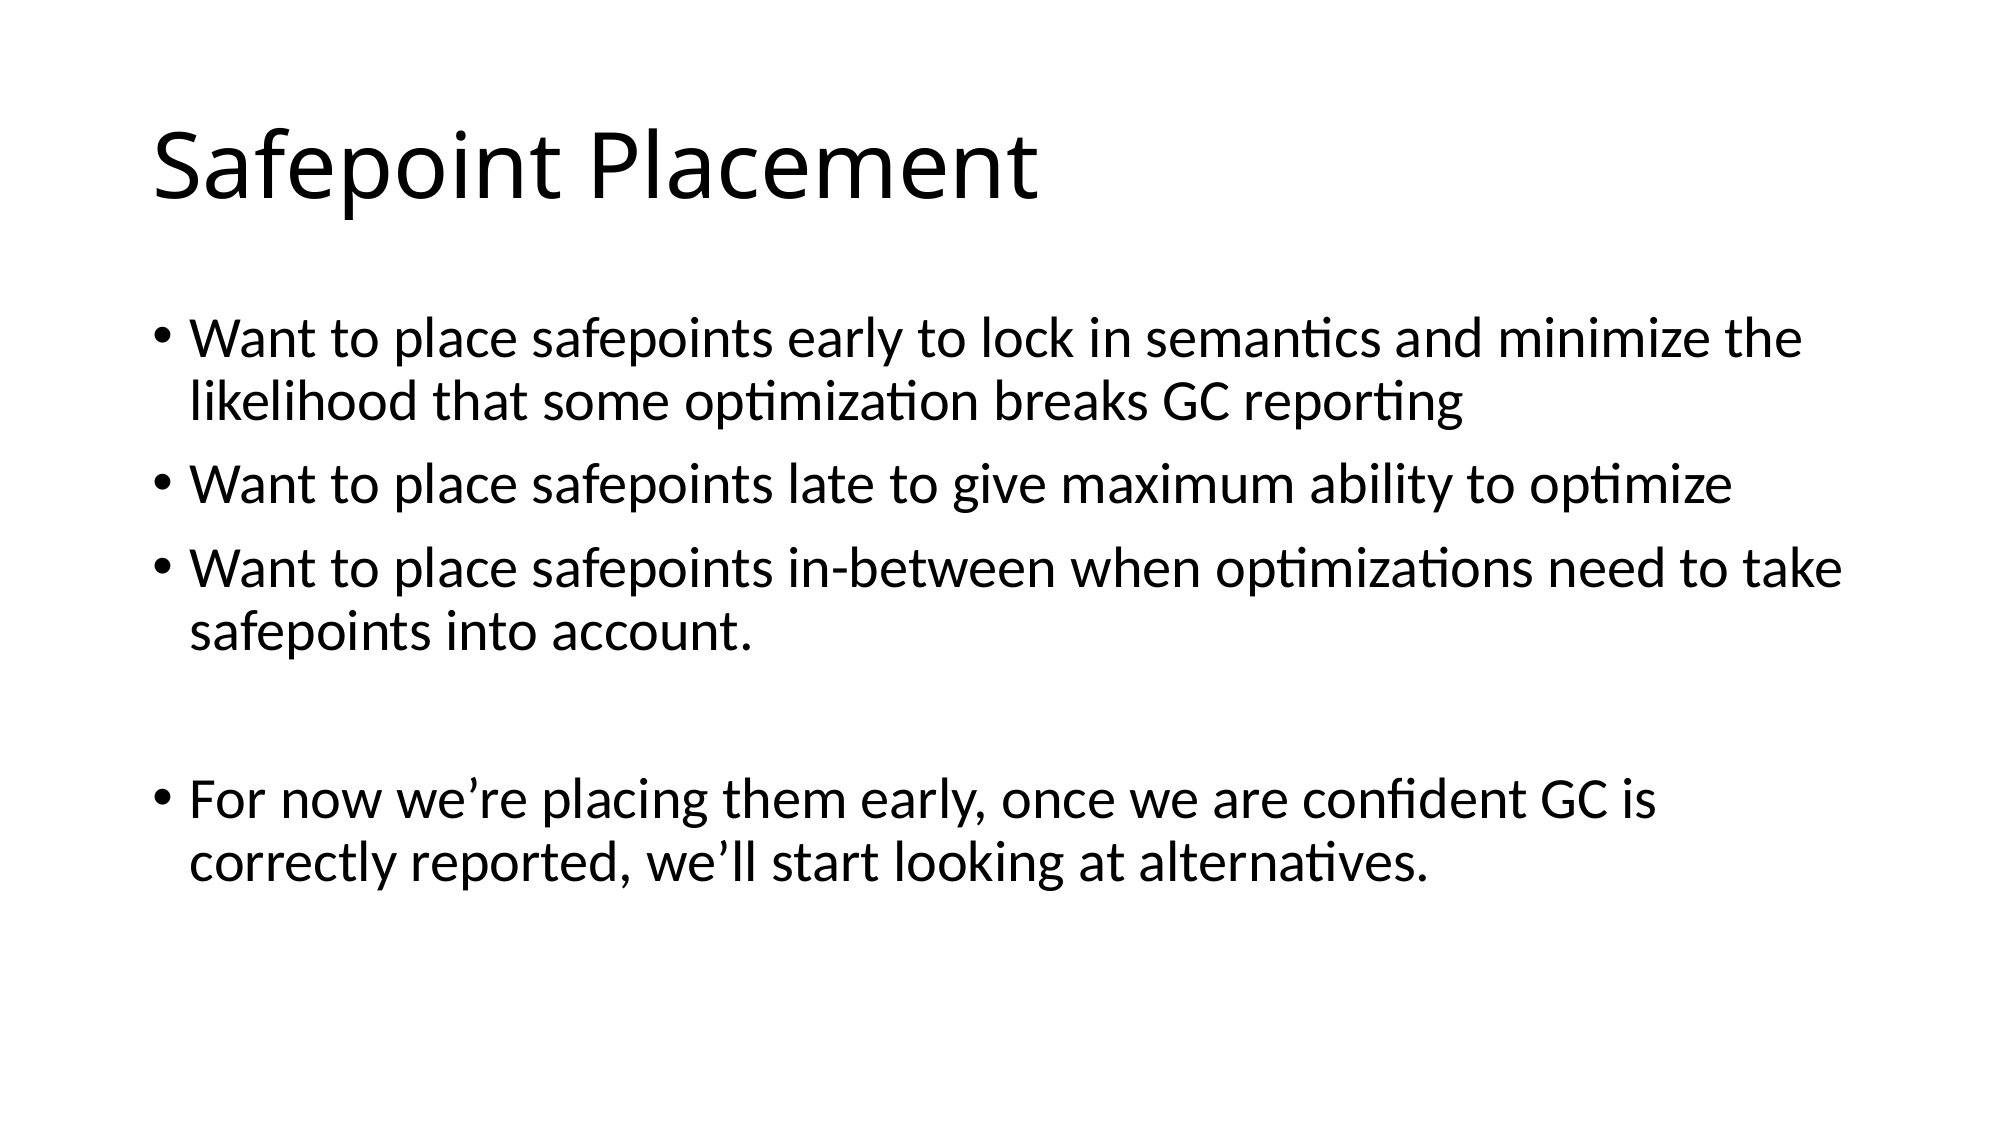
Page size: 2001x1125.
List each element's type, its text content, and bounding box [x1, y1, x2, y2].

list Want to place safepoints early to lock in semantics and minimize the likelihood that some optimization breaks GC reporting Want to place safepoints late to give maximum ability to optimize Want to place safepoints in-between when optimizations need to take safepoints into account. For now we’re placing them early, once we are confident GC is correctly reported, we’ll start looking at alternatives. [137, 299, 1863, 1014]
title Safepoint Placement [137, 59, 1863, 278]
